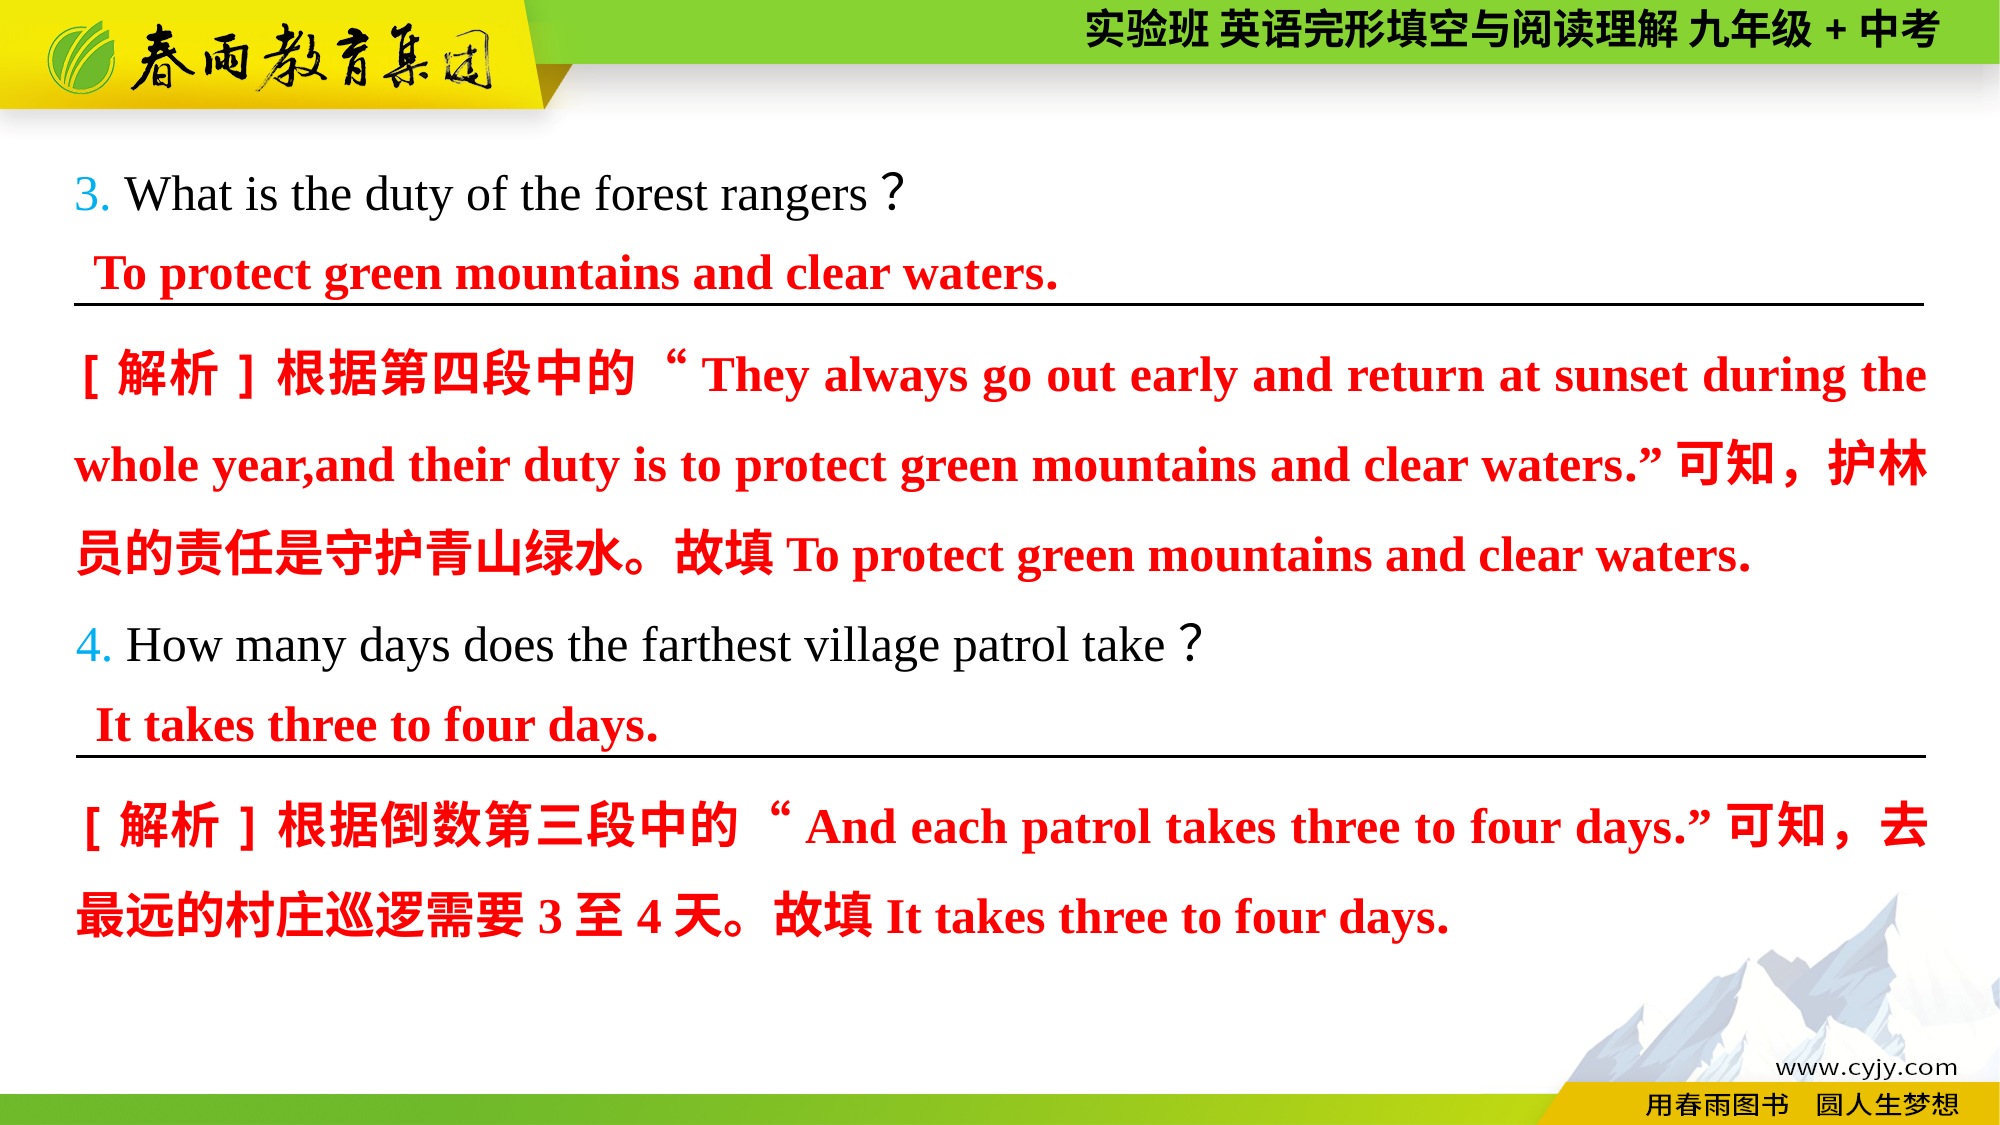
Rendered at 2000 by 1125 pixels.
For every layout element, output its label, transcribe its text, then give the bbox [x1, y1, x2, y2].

list 3. What is the duty of the forest rangers？ __________________________________________________________________________ [59, 122, 1944, 320]
text_box 4. How many days does the farthest village patrol take？ __________________________________________________________________________ [60, 574, 1945, 770]
text_box [解析]根据第四段中的“They always go out early and return at sunset during the whole year,and their duty is to protect green mountains and clear waters.”可知，护林员的责任是守护青山绿水。故填To protect green mountains and clear waters. [59, 320, 1944, 589]
picture [0, 0, 2000, 1125]
text_box [解析]根据倒数第三段中的“And each patrol takes three to four days.”可知，去最远的村庄巡逻需要3至4天。故填It takes three to four days. [60, 770, 1945, 951]
